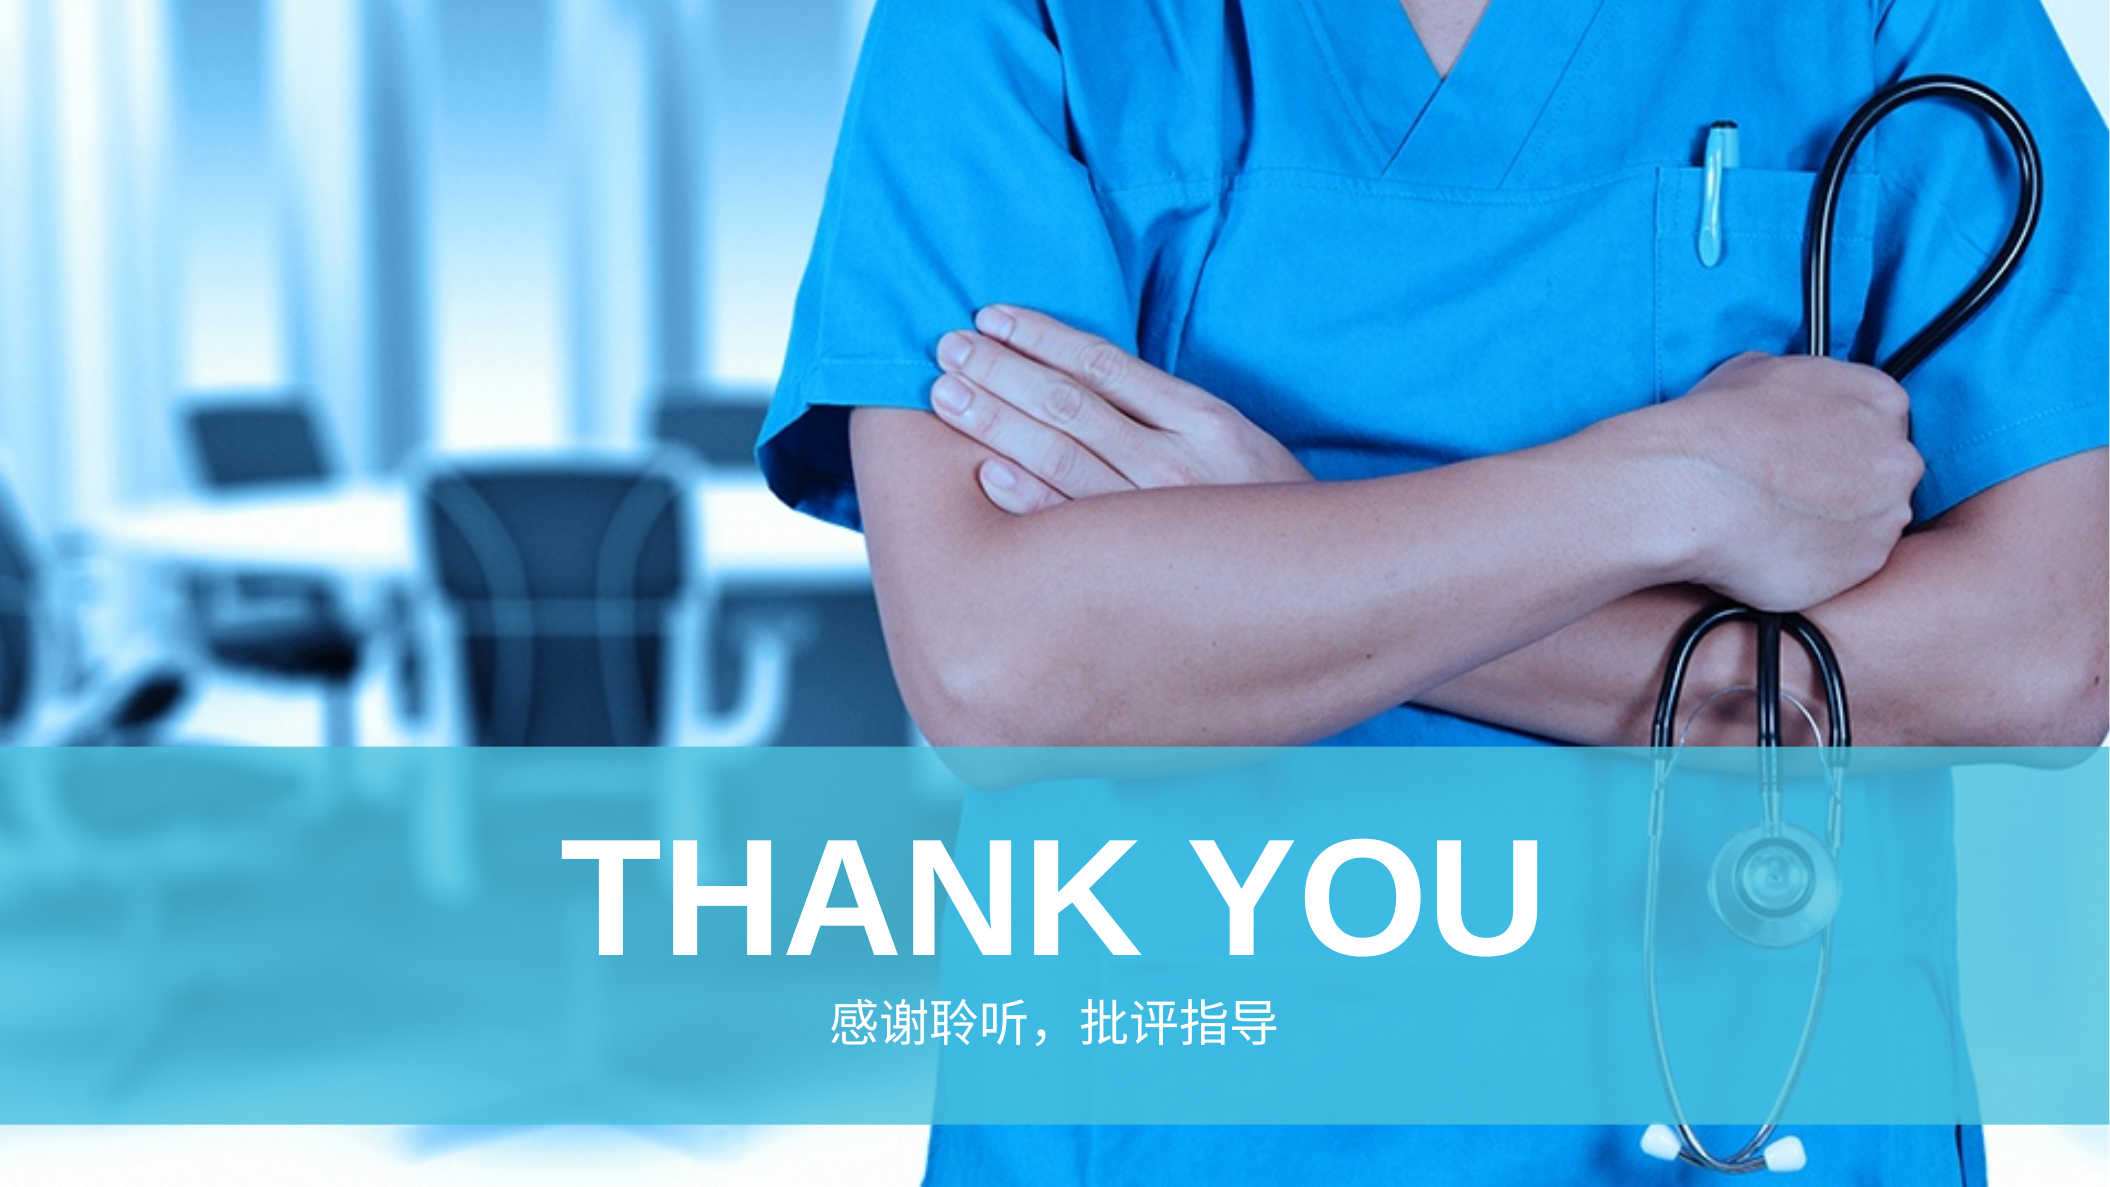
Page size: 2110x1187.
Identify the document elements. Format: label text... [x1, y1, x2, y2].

text_box [0, 0, 2110, 746]
text_box [0, 746, 2110, 1125]
text_box 感谢聆听，批评指导 [702, 991, 1407, 1052]
text_box THANK YOU [552, 789, 1557, 990]
text_box [0, 1125, 2110, 1187]
